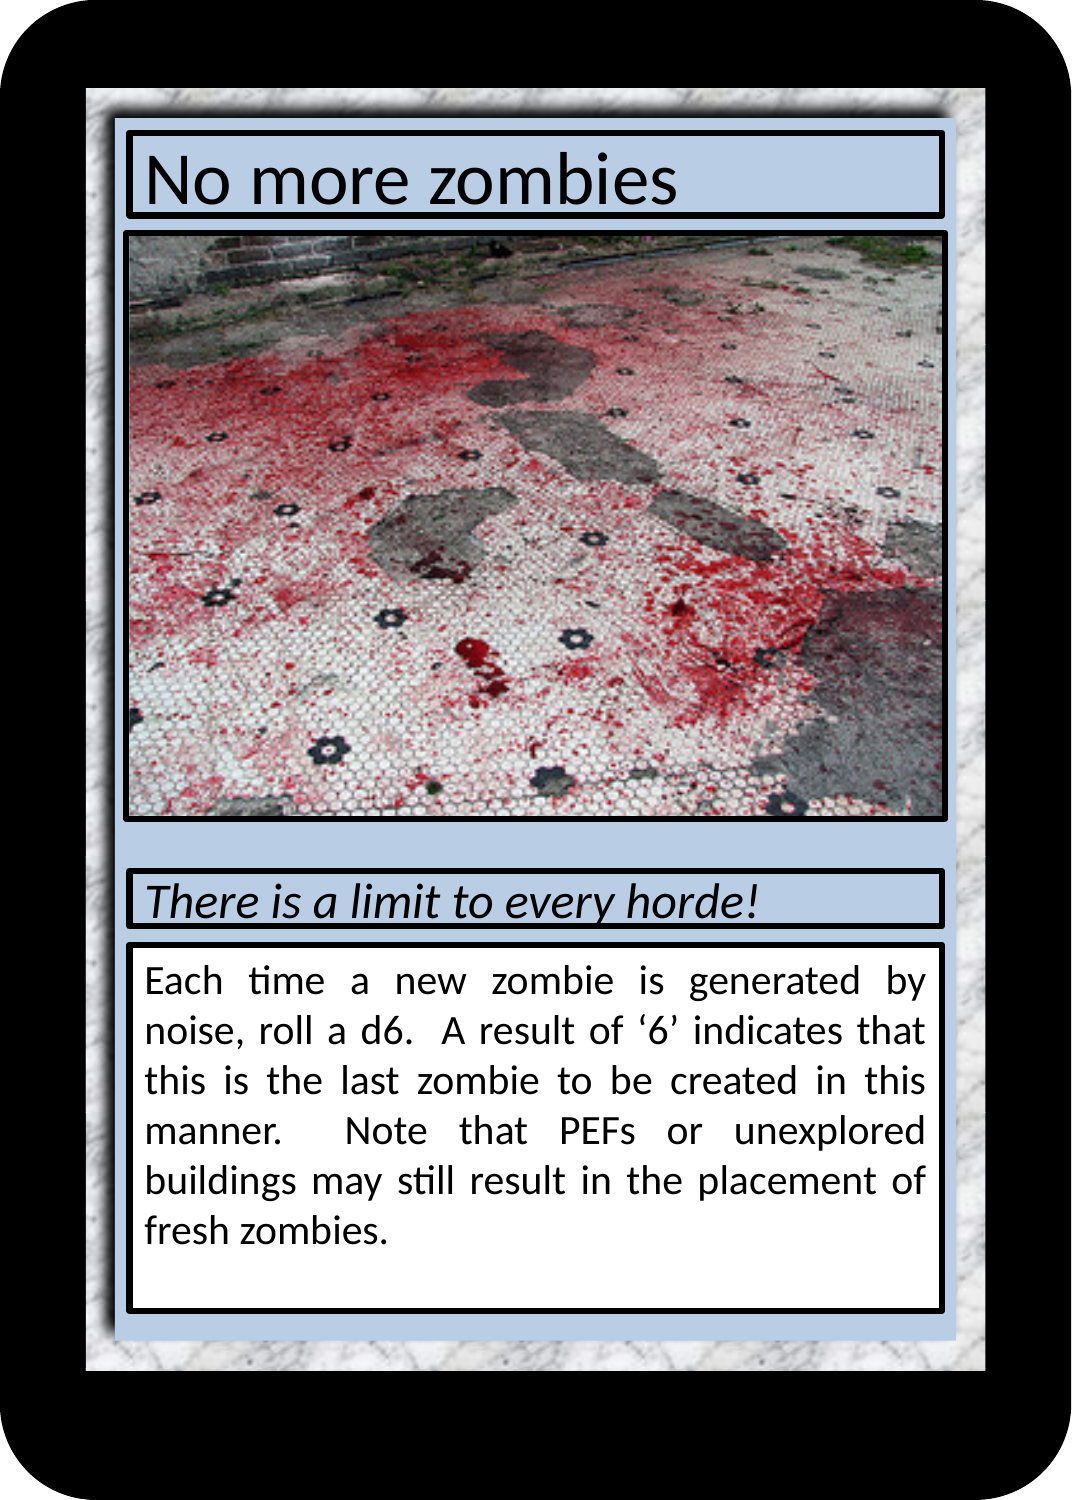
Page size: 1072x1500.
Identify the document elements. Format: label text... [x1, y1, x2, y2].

list There is a limit to every horde! [126, 868, 945, 929]
list Each time a new zombie is generated by noise, roll a d6. A result of ‘6’ indicates that this is the last zombie to be created in this manner. Note that PEFs or unexplored buildings may still result in the placement of fresh zombies. [126, 942, 945, 1314]
title No more zombies [126, 130, 945, 219]
picture [85, 88, 986, 1371]
